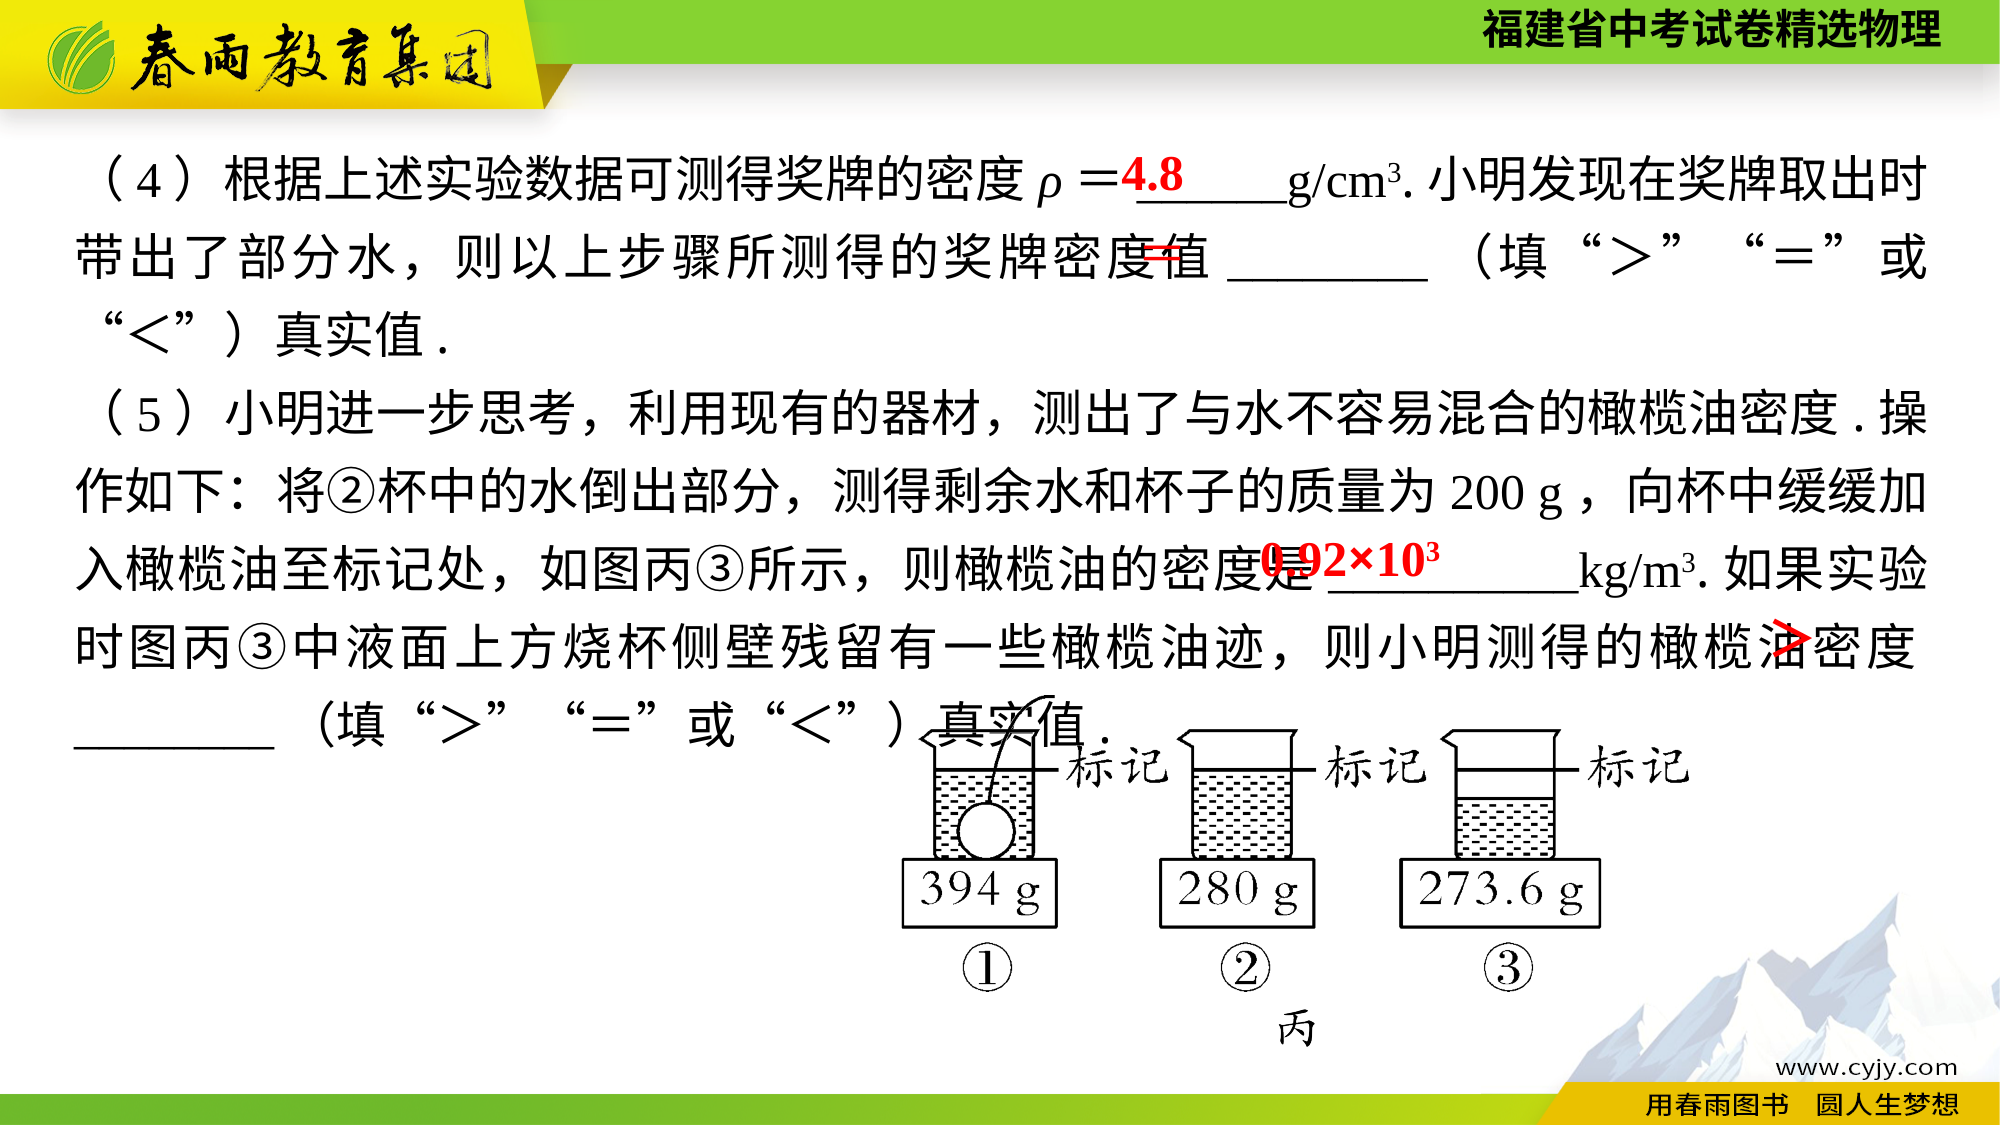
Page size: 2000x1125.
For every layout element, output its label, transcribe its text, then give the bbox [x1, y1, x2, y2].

text_box ＝ [1122, 215, 1203, 290]
text_box ＞ [1752, 599, 1941, 675]
text_box 0.92×103 [1245, 519, 1518, 595]
text_box 4.8 [1106, 132, 1199, 208]
picture [0, 0, 2000, 1125]
list （4）根据上述实验数据可测得奖牌的密度ρ＝______g/cm3.小明发现在奖牌取出时带出了部分水，则以上步骤所测得的奖牌密度值________（填“＞”“＝”或“＜”）真实值. （5）小明进一步思考，利用现有的器材，测出了与水不容易混合的橄榄油密度.操作如下：将②杯中的水倒出部分，测得剩余水和杯子的质量为200 g，向杯中缓缓加入橄榄油至标记处，如图丙③所示，则橄榄油的密度是__________kg/m3.如果实验时图丙③中液面上方烧杯侧壁残留有一些橄榄油迹，则小明测得的橄榄油密度________（填“＞”“＝”或“＜”）真实值. [59, 122, 1944, 768]
